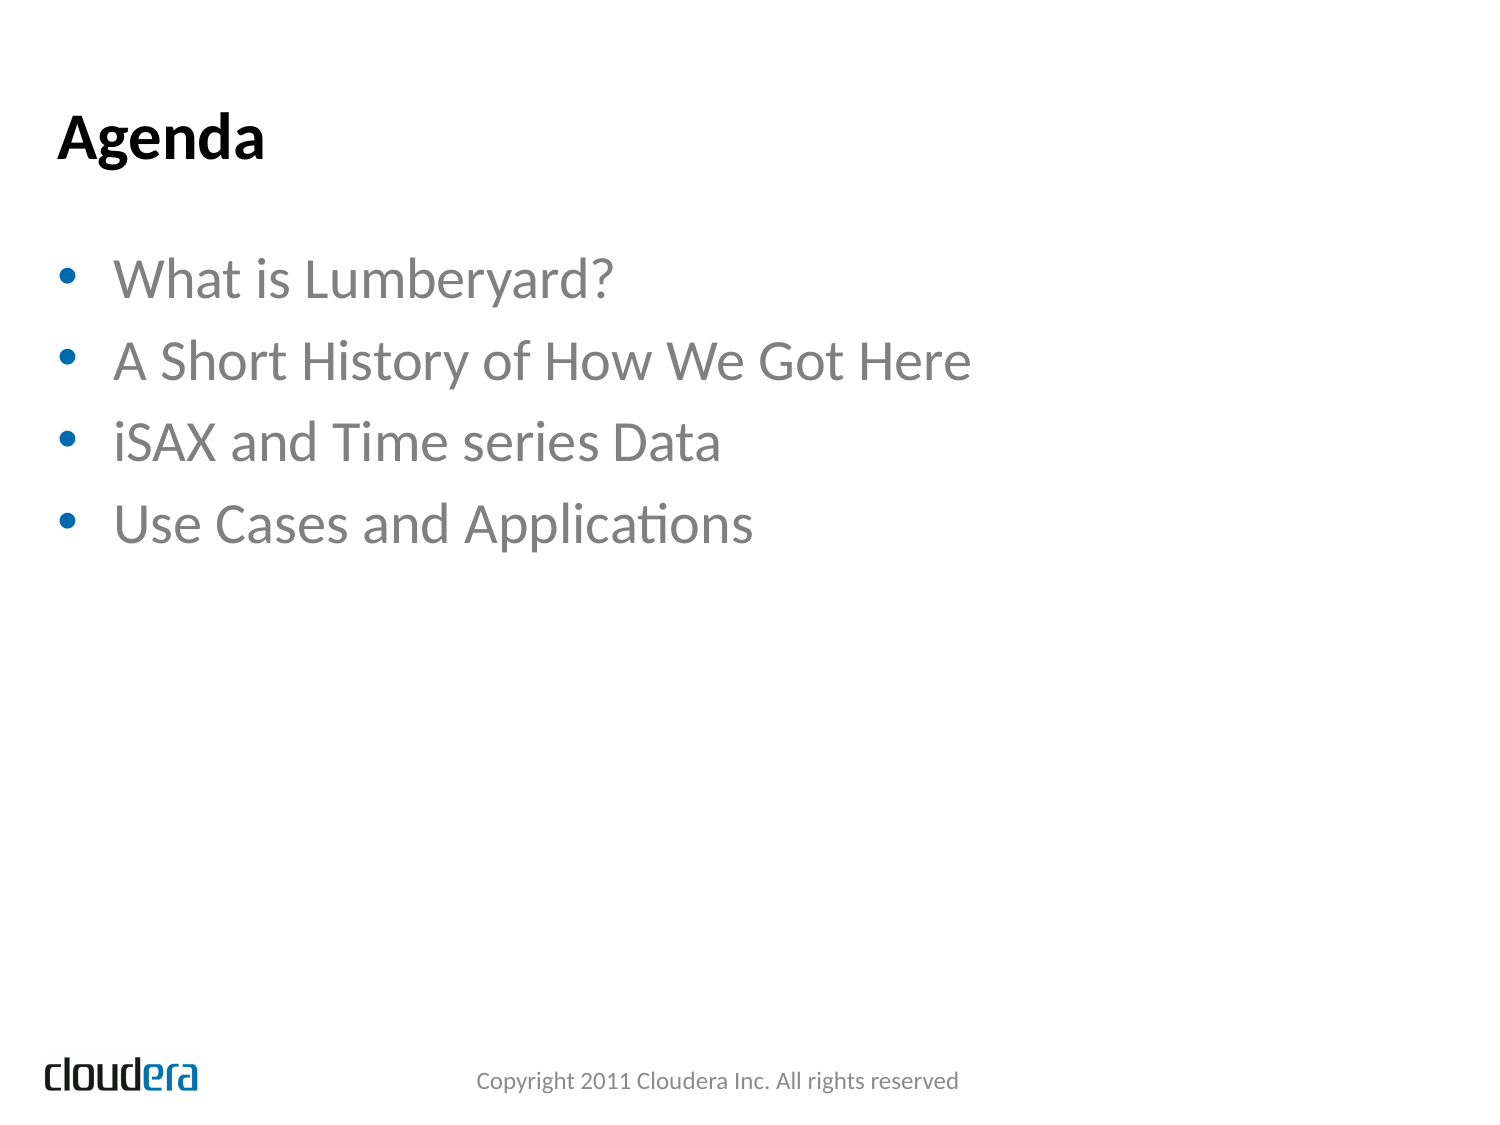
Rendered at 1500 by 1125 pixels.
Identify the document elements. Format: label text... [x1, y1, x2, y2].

picture [42, 1053, 199, 1094]
footer Copyright 2011 Cloudera Inc. All rights reserved [375, 1063, 1063, 1096]
list What is Lumberyard? A Short History of How We Got Here iSAX and Time series Data Use Cases and Applications [42, 232, 1461, 1043]
title Agenda [42, 35, 1461, 232]
